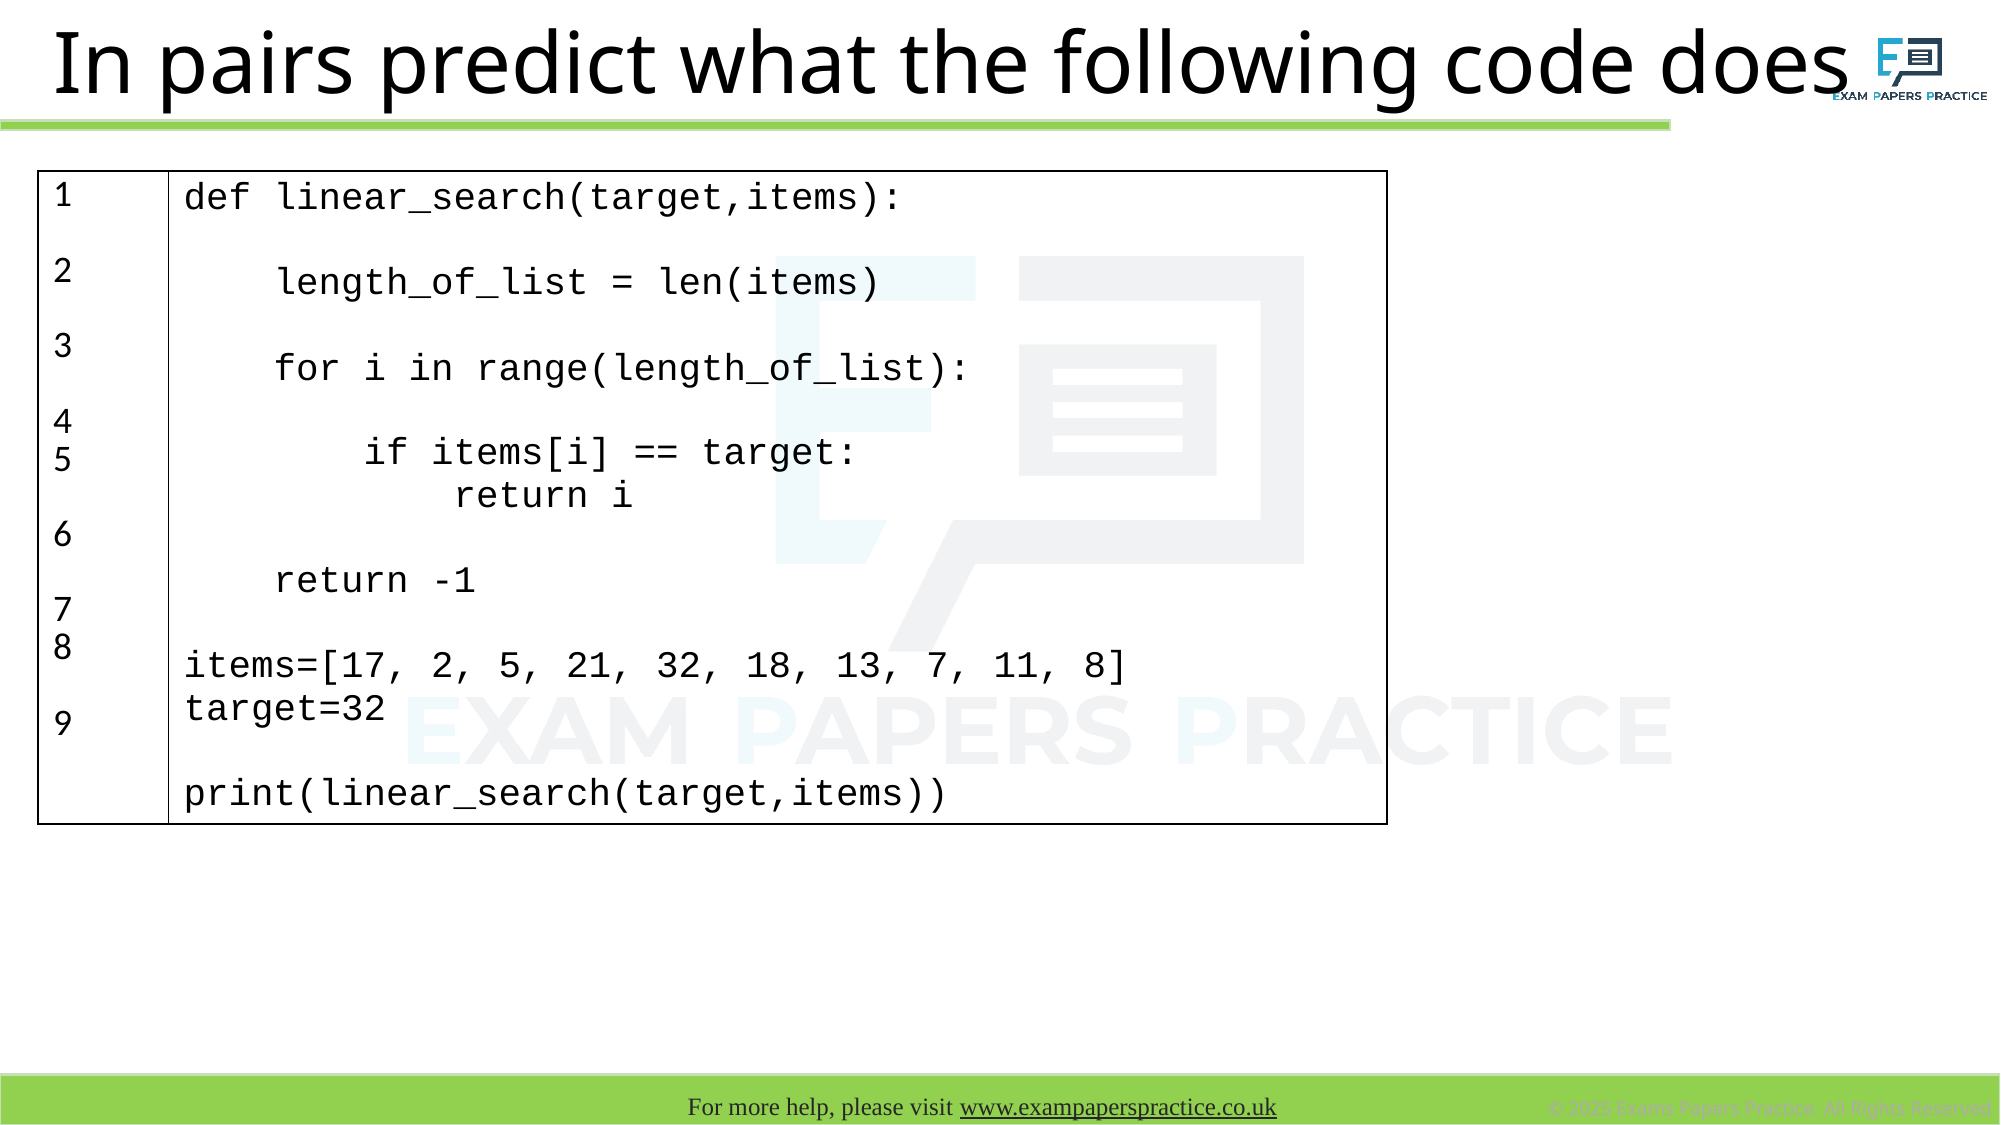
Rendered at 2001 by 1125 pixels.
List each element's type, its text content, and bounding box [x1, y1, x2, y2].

table_header def linear_search(target,items): length_of_list = len(items) for i in range(length_of_list): if items[i] == target: return i return -1 items=[17, 2, 5, 21, 32, 18, 13, 7, 11, 8] target=32 print(linear_search(target,items)) [169, 172, 1386, 823]
title In pairs predict what the following code does [38, 11, 1925, 121]
table_header 1 2 3 4 5 6 7 8 9 [39, 172, 168, 823]
